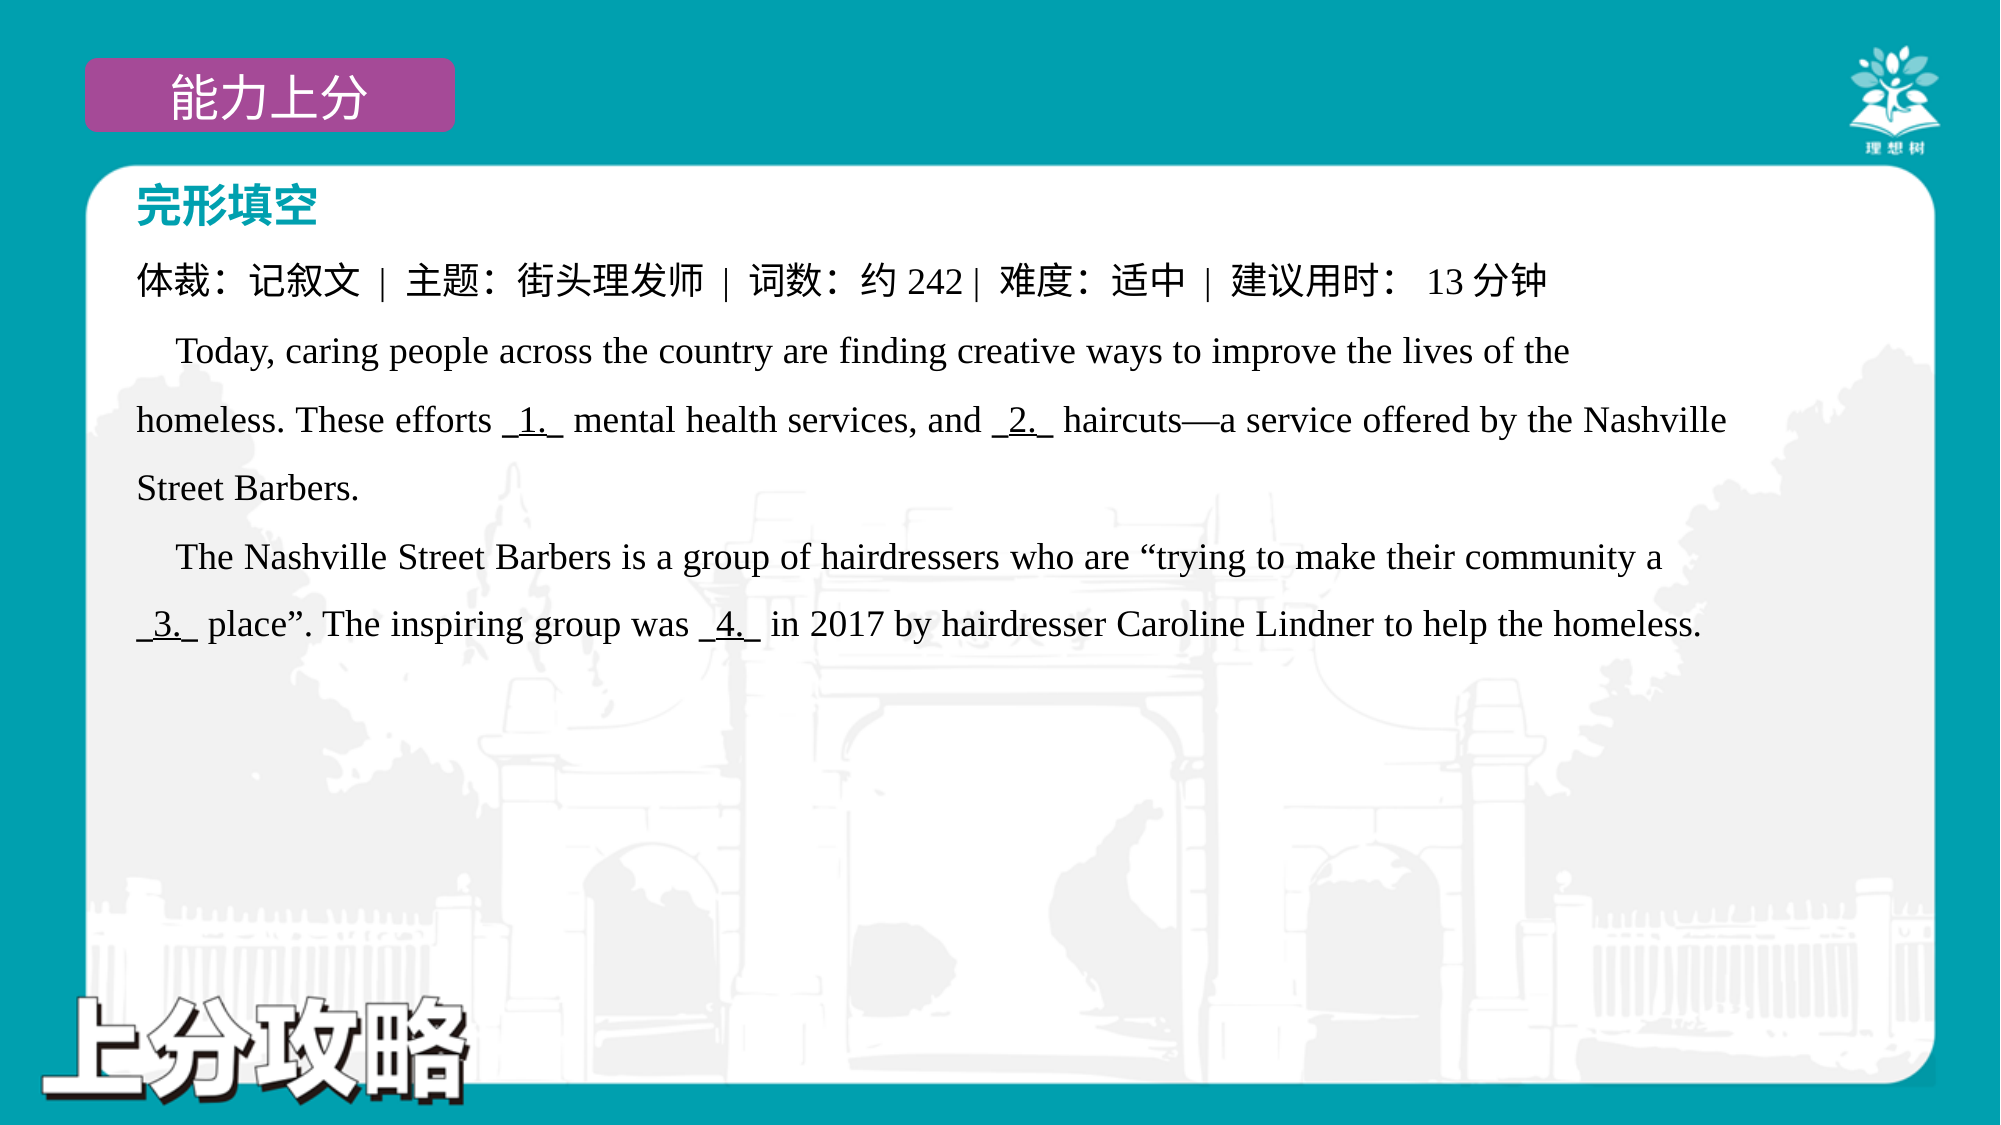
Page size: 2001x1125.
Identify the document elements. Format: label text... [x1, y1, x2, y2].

picture [0, 0, 2000, 1125]
text_box 体裁：记叙文 | 主题：街头理发师 | 词数：约242 | 难度：适中 | 建议用时：13分钟 Today, caring people across the country are finding creative ways to improve the lives of the homeless. These efforts _1._ mental health services, and _2._ haircuts—a service offered by the Nashville Street Barbers. The Nashville Street Barbers is a group of hairdressers who are “trying to make their community a _3._ place”. The inspiring group was _4._ in 2017 by hairdresser Caroline Lindner to help the homeless.#3 [136, 233, 1865, 636]
text_box 完形填空 [136, 176, 1865, 232]
